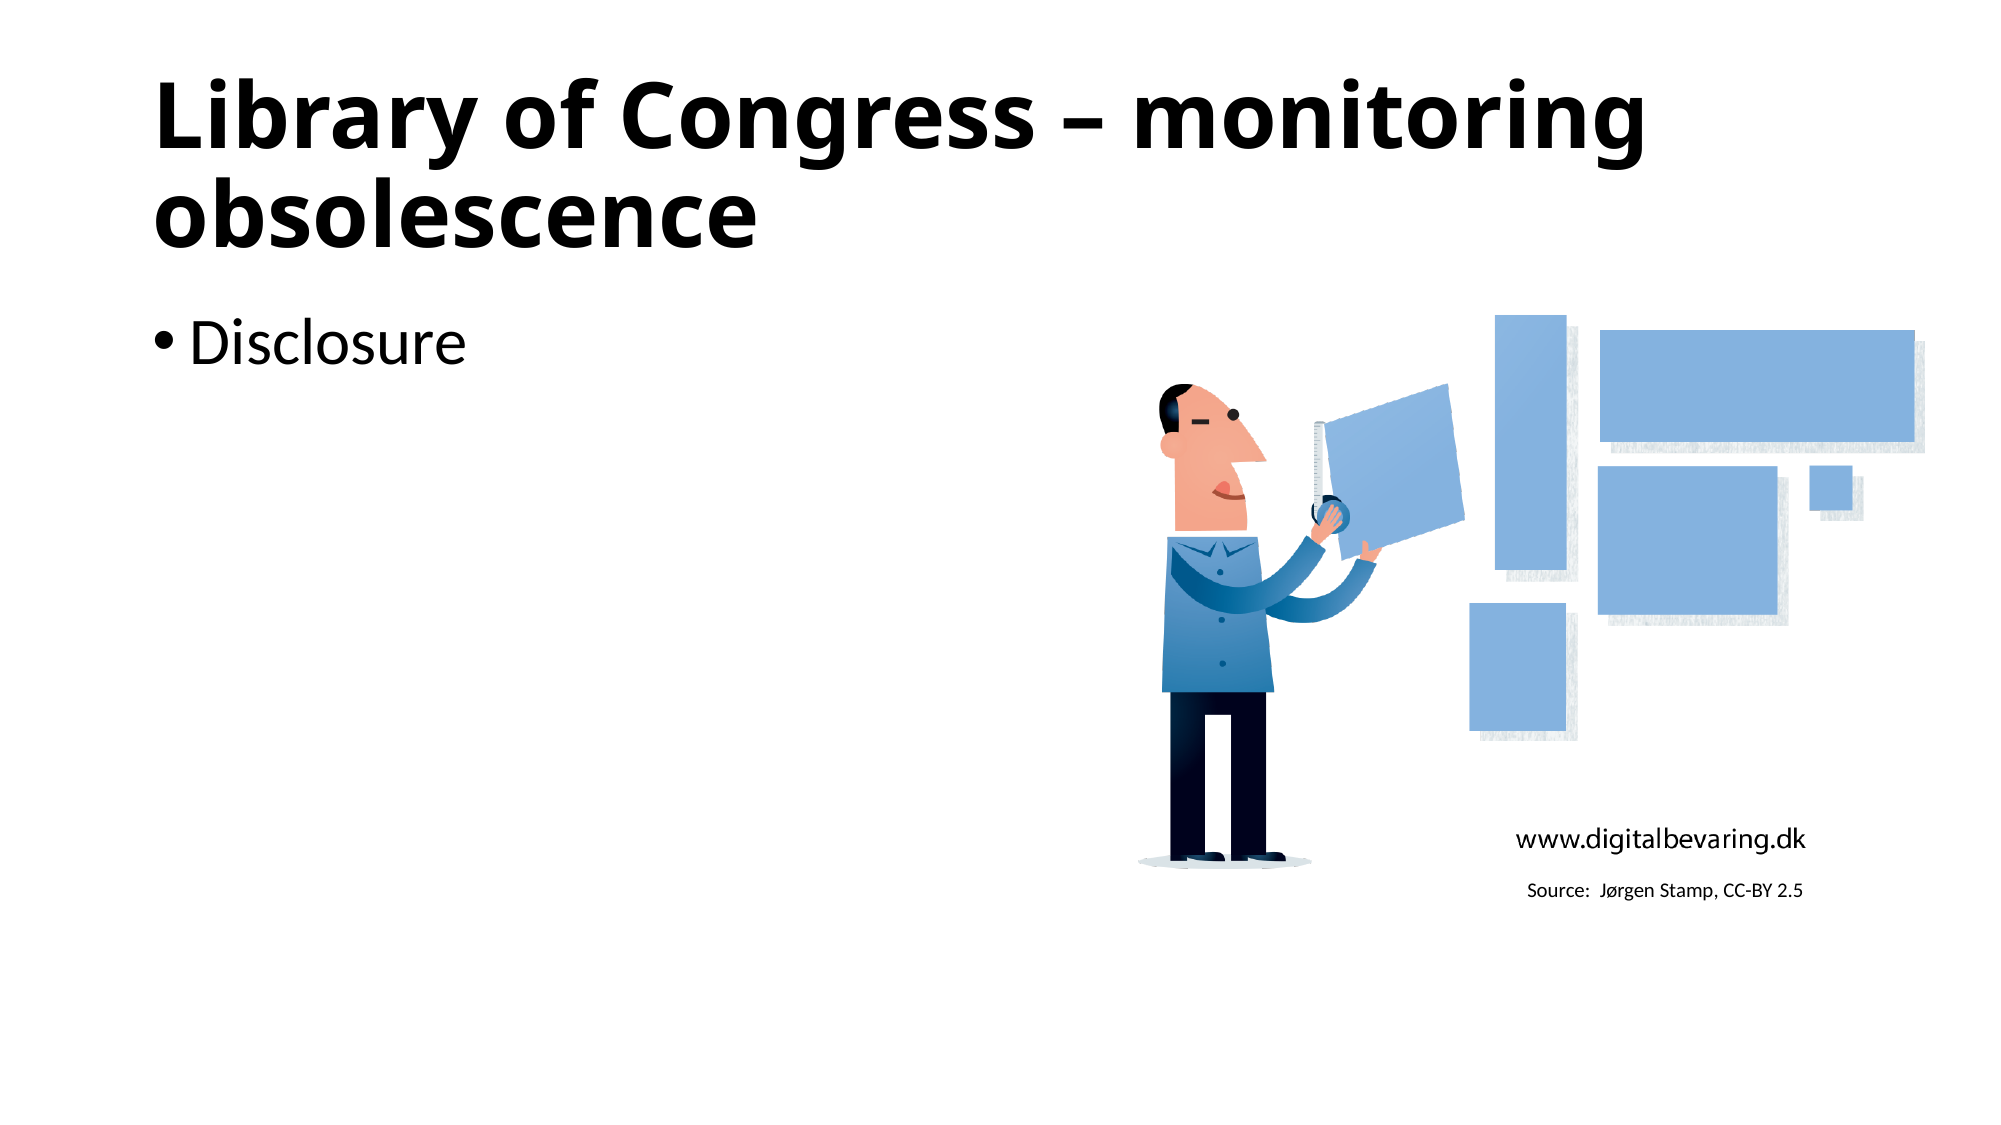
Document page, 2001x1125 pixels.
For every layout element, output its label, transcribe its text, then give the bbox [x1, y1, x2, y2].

title Library of Congress – monitoring obsolescence [137, 59, 1863, 278]
picture [1138, 277, 1925, 869]
list Disclosure [137, 299, 1863, 1014]
text_box Source: Jørgen Stamp, CC-BY 2.5 [1512, 869, 1819, 909]
